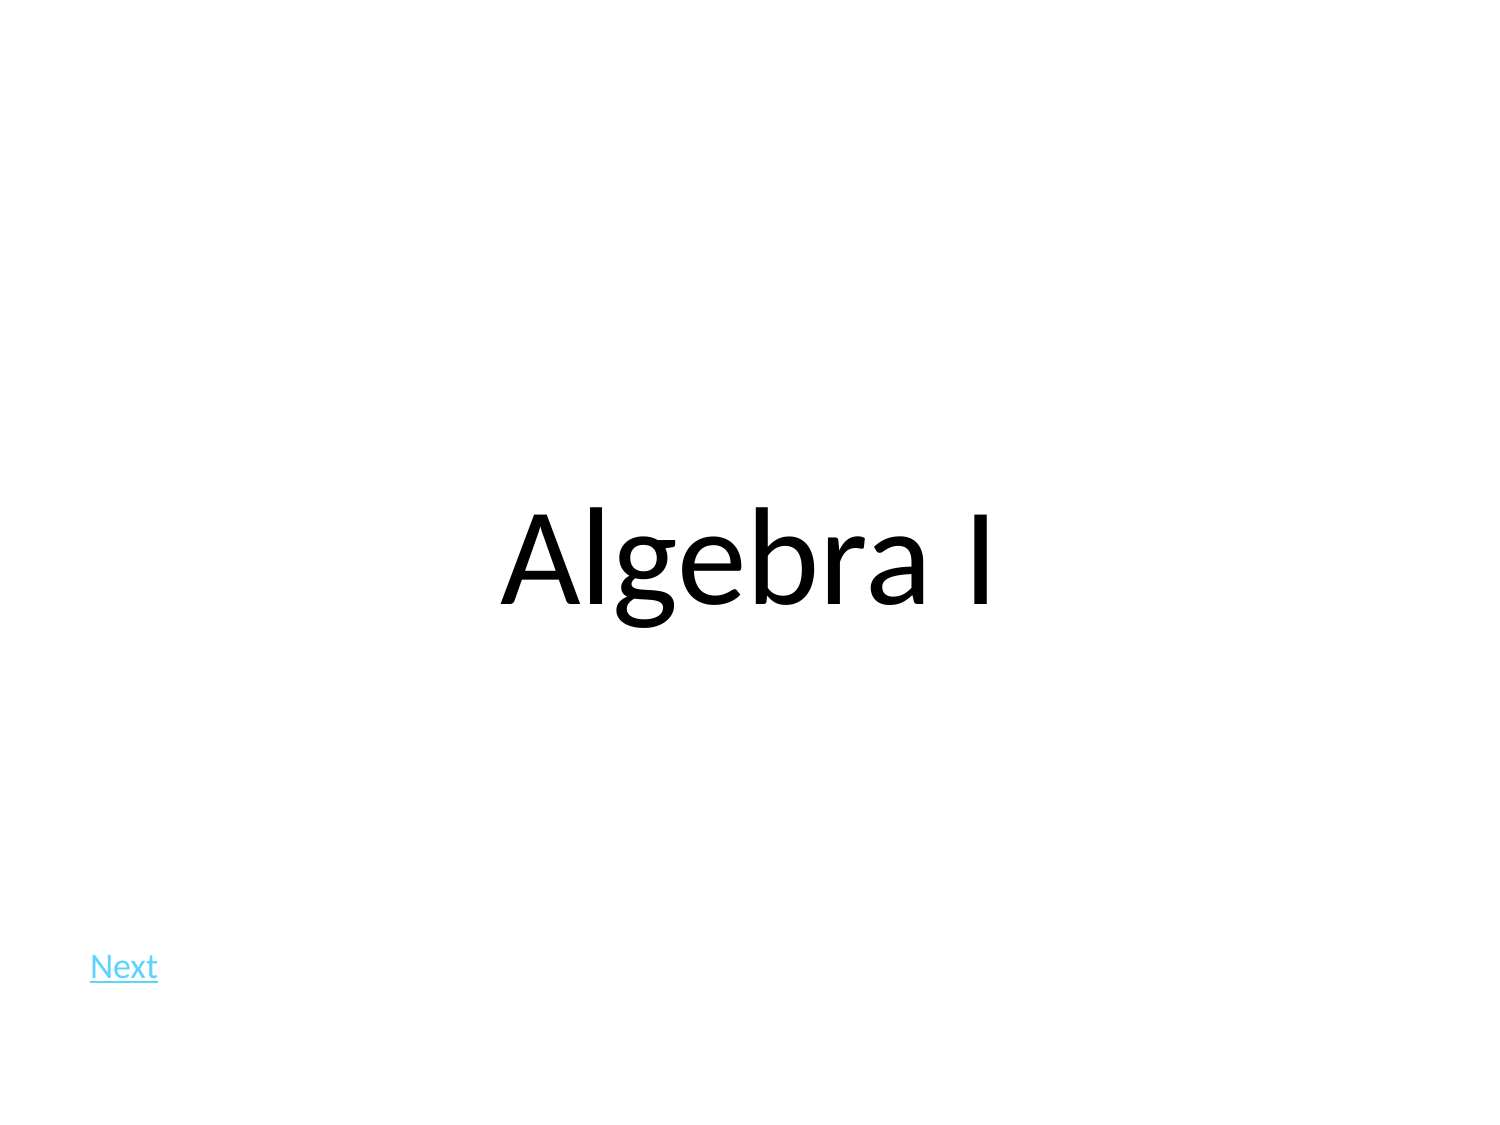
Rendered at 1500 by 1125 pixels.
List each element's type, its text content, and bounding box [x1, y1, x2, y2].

list Algebra I Next [75, 262, 1425, 1005]
